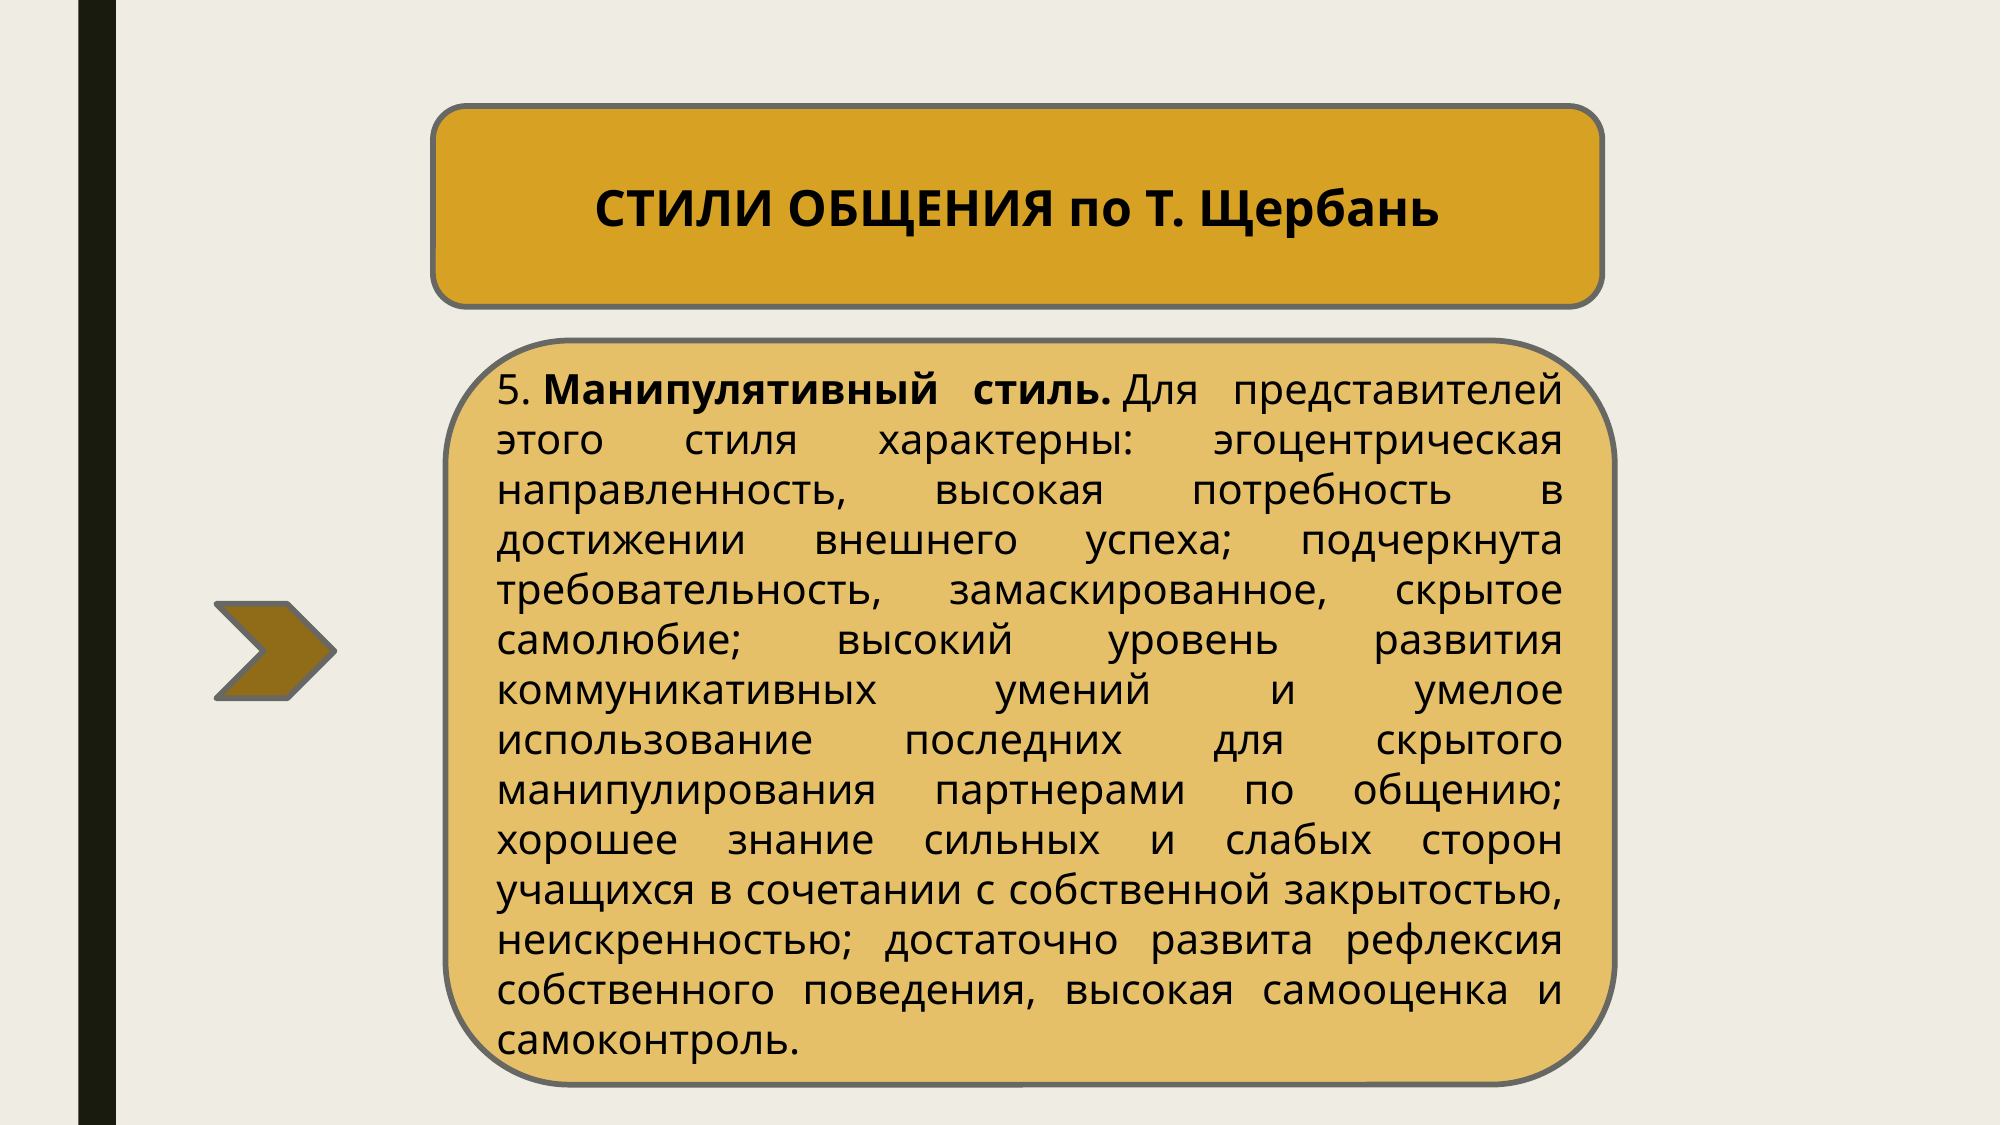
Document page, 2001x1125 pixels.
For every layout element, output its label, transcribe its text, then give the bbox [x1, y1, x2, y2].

text_box СТИЛИ ОБЩЕНИЯ по Т. Щербань [430, 103, 1606, 310]
text_box 5. Манипулятивный стиль. Для представителей этого стиля характерны: эгоцентрическая направленность, высокая потребность в достижении внешнего успеха; подчеркнута требовательность, замаскированное, скрытое самолюбие; высокий уровень развития коммуникативных умений и умелое использование последних для скрытого манипулирования партнерами по общению; хорошее знание сильных и слабых сторон учащихся в сочетании с собственной закрытостью, неискренностью; достаточно развита рефлексия собственного поведения, высокая самооценка и самоконтроль. [442, 337, 1618, 1088]
text_box [213, 600, 338, 702]
